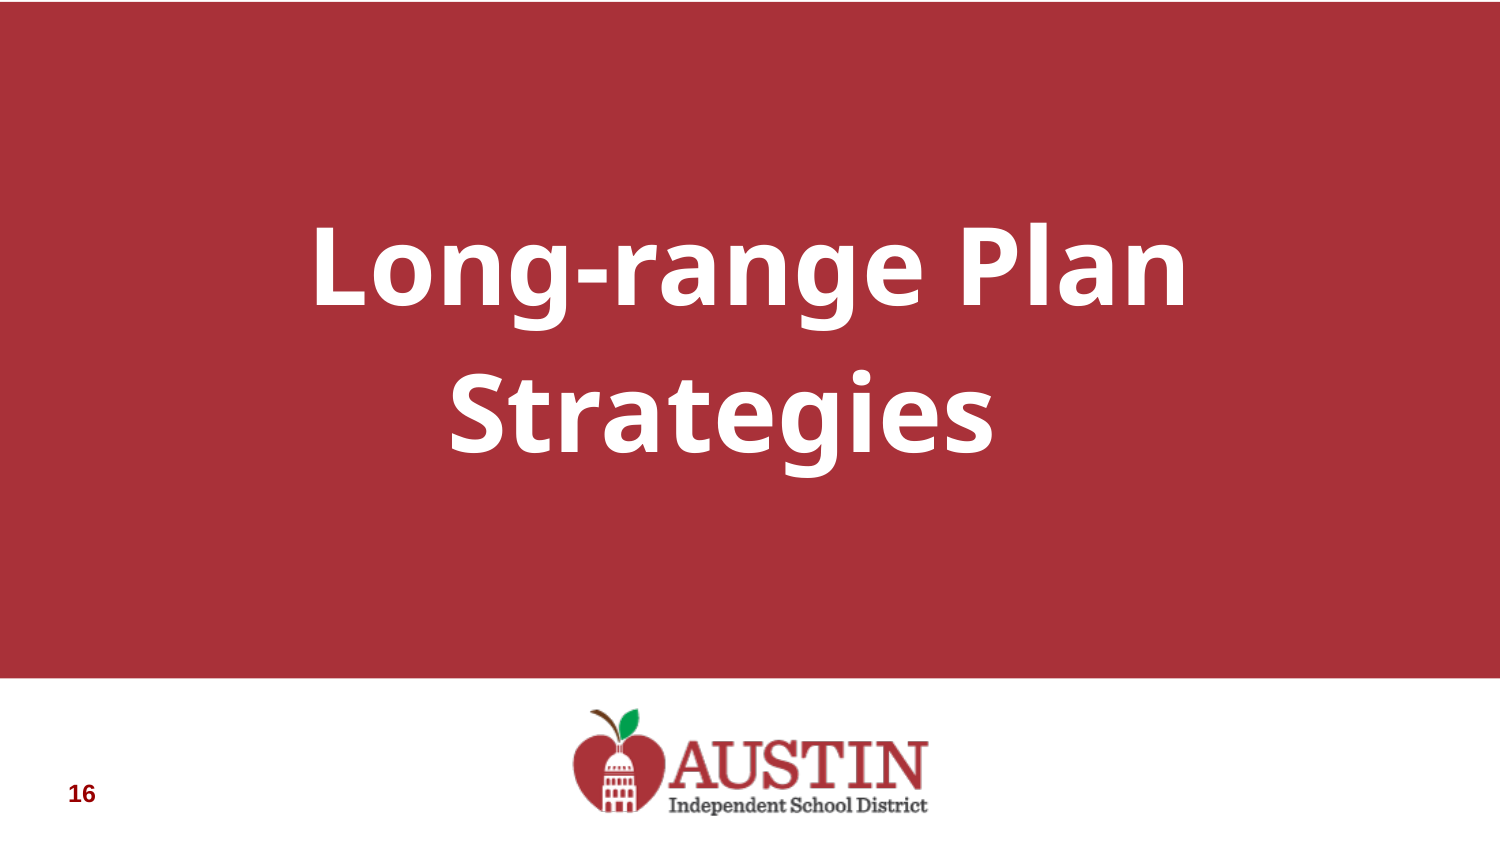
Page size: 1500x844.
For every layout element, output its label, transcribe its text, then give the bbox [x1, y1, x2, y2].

slide_number ‹#› [21, 761, 112, 827]
text_box [0, 1, 1500, 679]
picture [565, 692, 934, 831]
title Long-range Plan Strategies [51, 29, 1449, 644]
